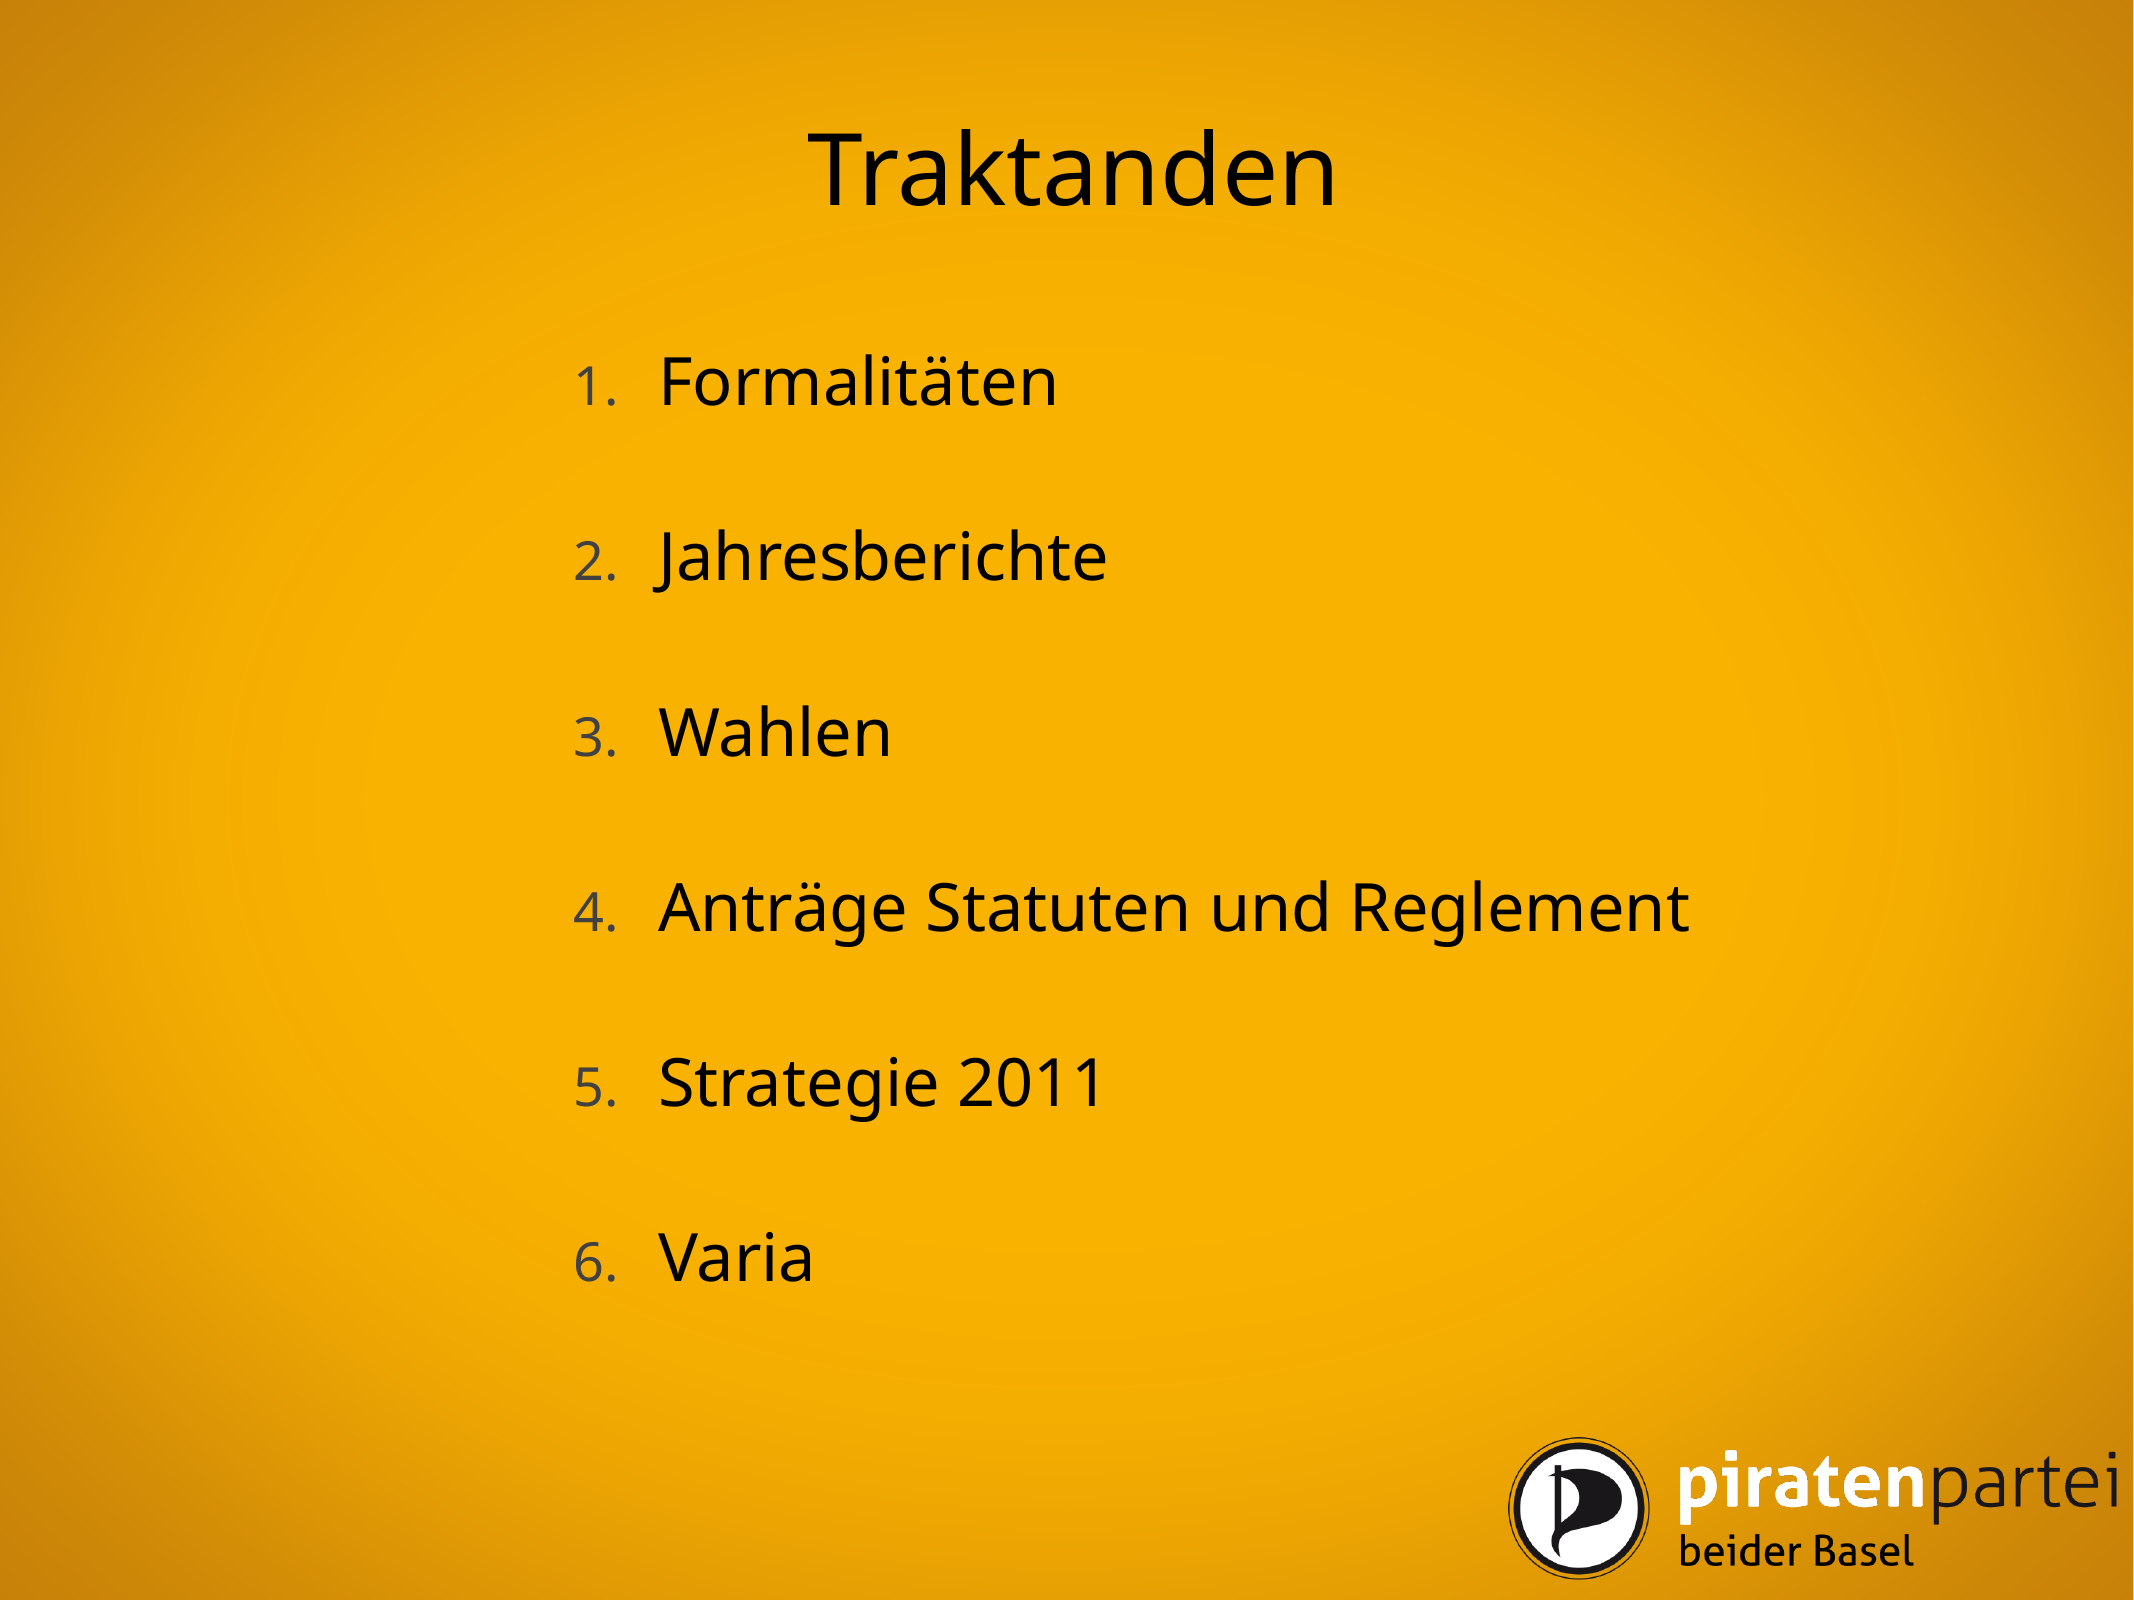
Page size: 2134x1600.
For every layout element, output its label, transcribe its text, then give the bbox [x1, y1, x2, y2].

title Traktanden [58, 2, 2075, 233]
picture [0, 0, 2134, 1600]
text_box Formalitäten Jahresberichte Wahlen Anträge Statuten und Reglement Strategie 2011 Varia [558, 315, 1740, 1332]
